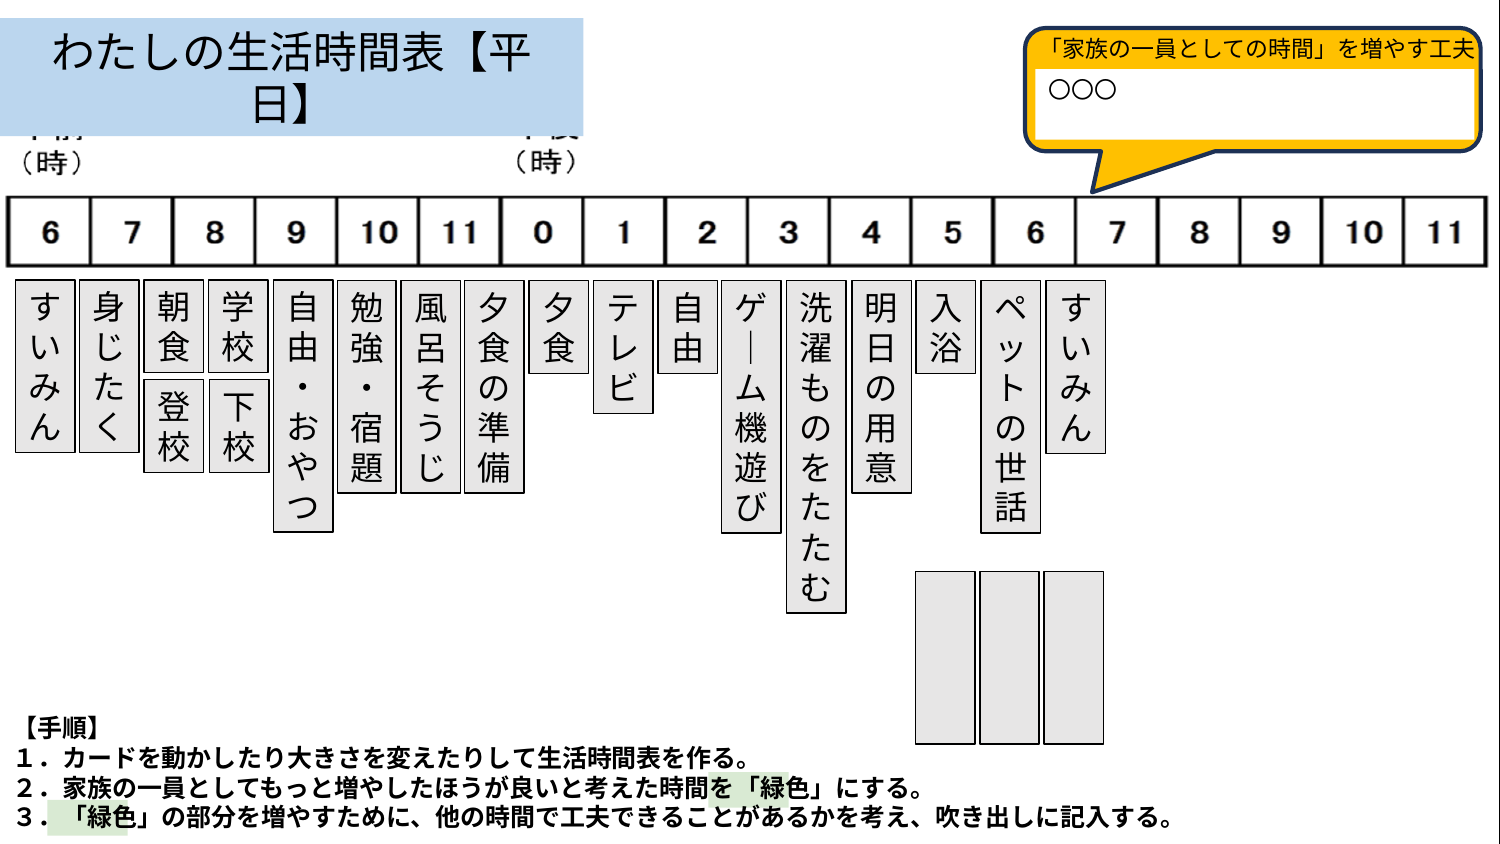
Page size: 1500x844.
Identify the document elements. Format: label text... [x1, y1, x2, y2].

text_box [979, 571, 1040, 704]
text_box 下 校 [209, 379, 270, 473]
text_box 洗 濯 も の を た た む [786, 280, 846, 613]
text_box 身 じ た く [79, 279, 139, 453]
text_box 風 呂 そ う じ [401, 280, 461, 494]
text_box [915, 571, 975, 704]
text_box 自 由 ・ お や つ [273, 279, 334, 533]
text_box 入 浴 [916, 280, 976, 374]
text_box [0, 705, 1202, 841]
text_box 登 校 [144, 379, 204, 473]
text_box 明 日 の 用 意 [851, 280, 912, 494]
text_box す い み ん [1046, 280, 1106, 454]
text_box ゲ ｜ ム 機 遊 び [721, 280, 782, 534]
text_box 夕 食 [529, 280, 589, 374]
text_box 夕 食 の 準 備 [464, 280, 525, 494]
text_box 朝 食 [144, 279, 204, 373]
picture [0, 0, 1500, 844]
text_box ペットの世話 [981, 280, 1041, 534]
text_box す い み ん [15, 279, 76, 453]
text_box わたしの生活時間表【平日】 [0, 18, 584, 137]
text_box 勉 強 ・ 宿 題 [337, 280, 397, 494]
text_box テ レ ビ [593, 280, 653, 414]
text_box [1015, 27, 1500, 152]
text_box 自由 [657, 280, 718, 374]
text_box 学 校 [208, 279, 269, 373]
text_box [1044, 571, 1104, 704]
